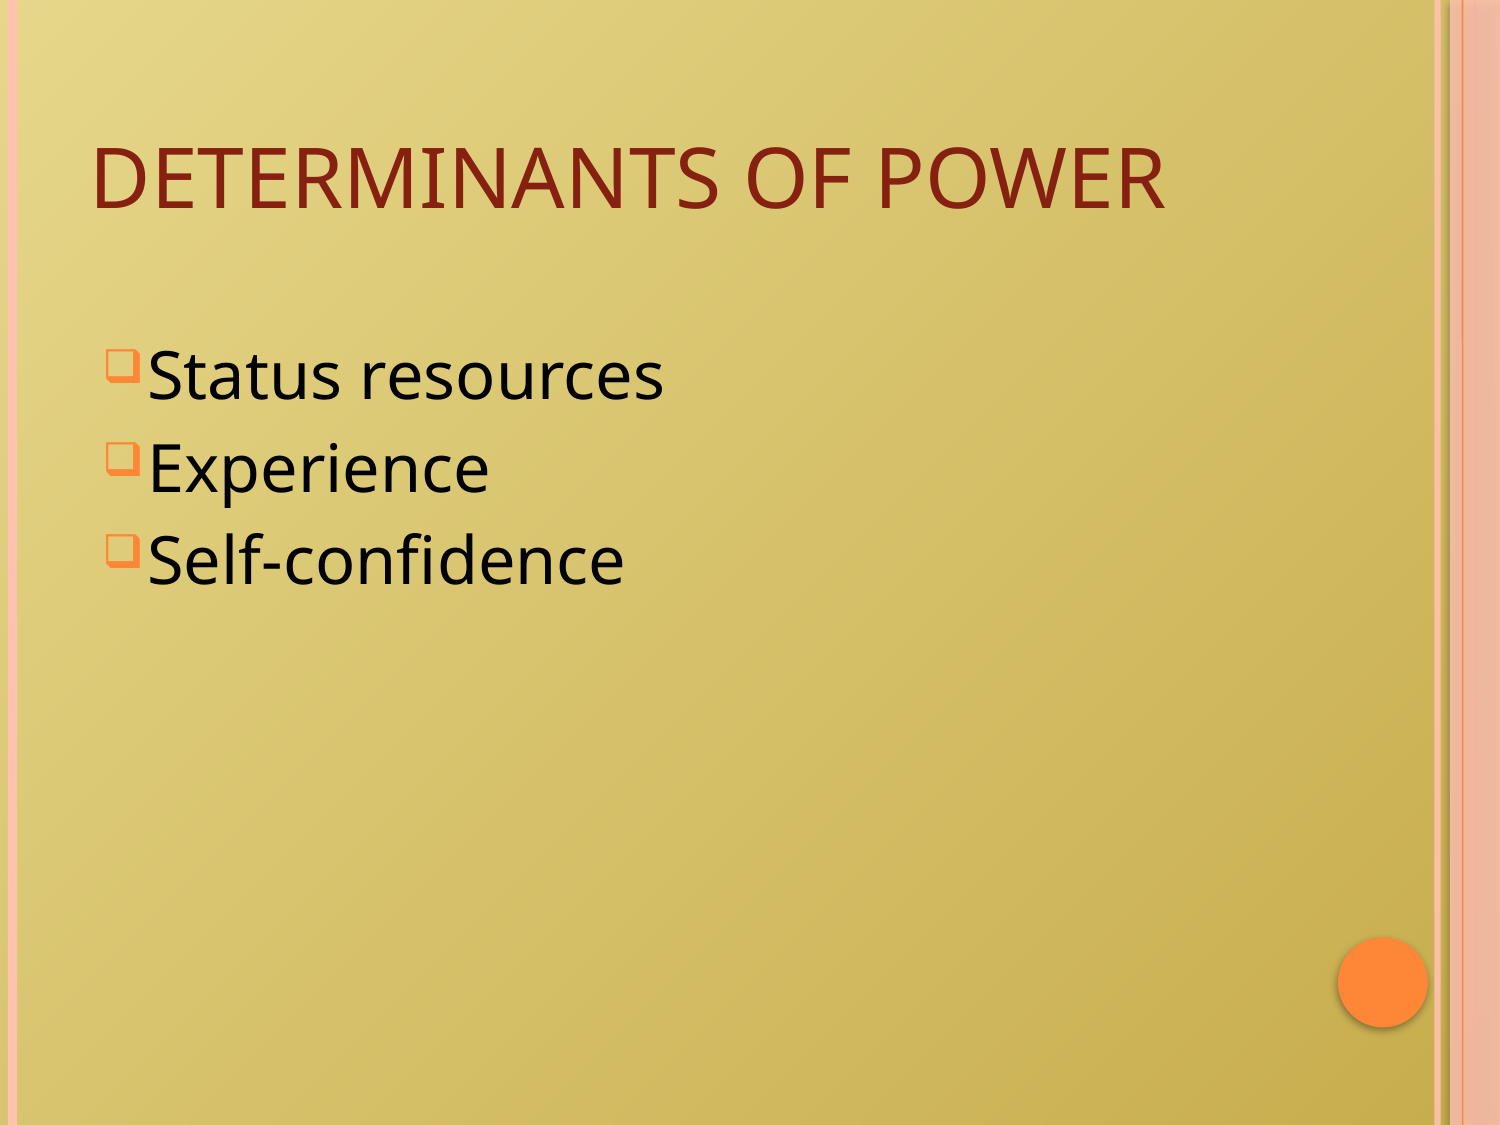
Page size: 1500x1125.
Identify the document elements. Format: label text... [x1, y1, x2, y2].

title Determinants of power [75, 45, 1300, 233]
list Status resources Experience Self-confidence [87, 325, 1313, 1125]
